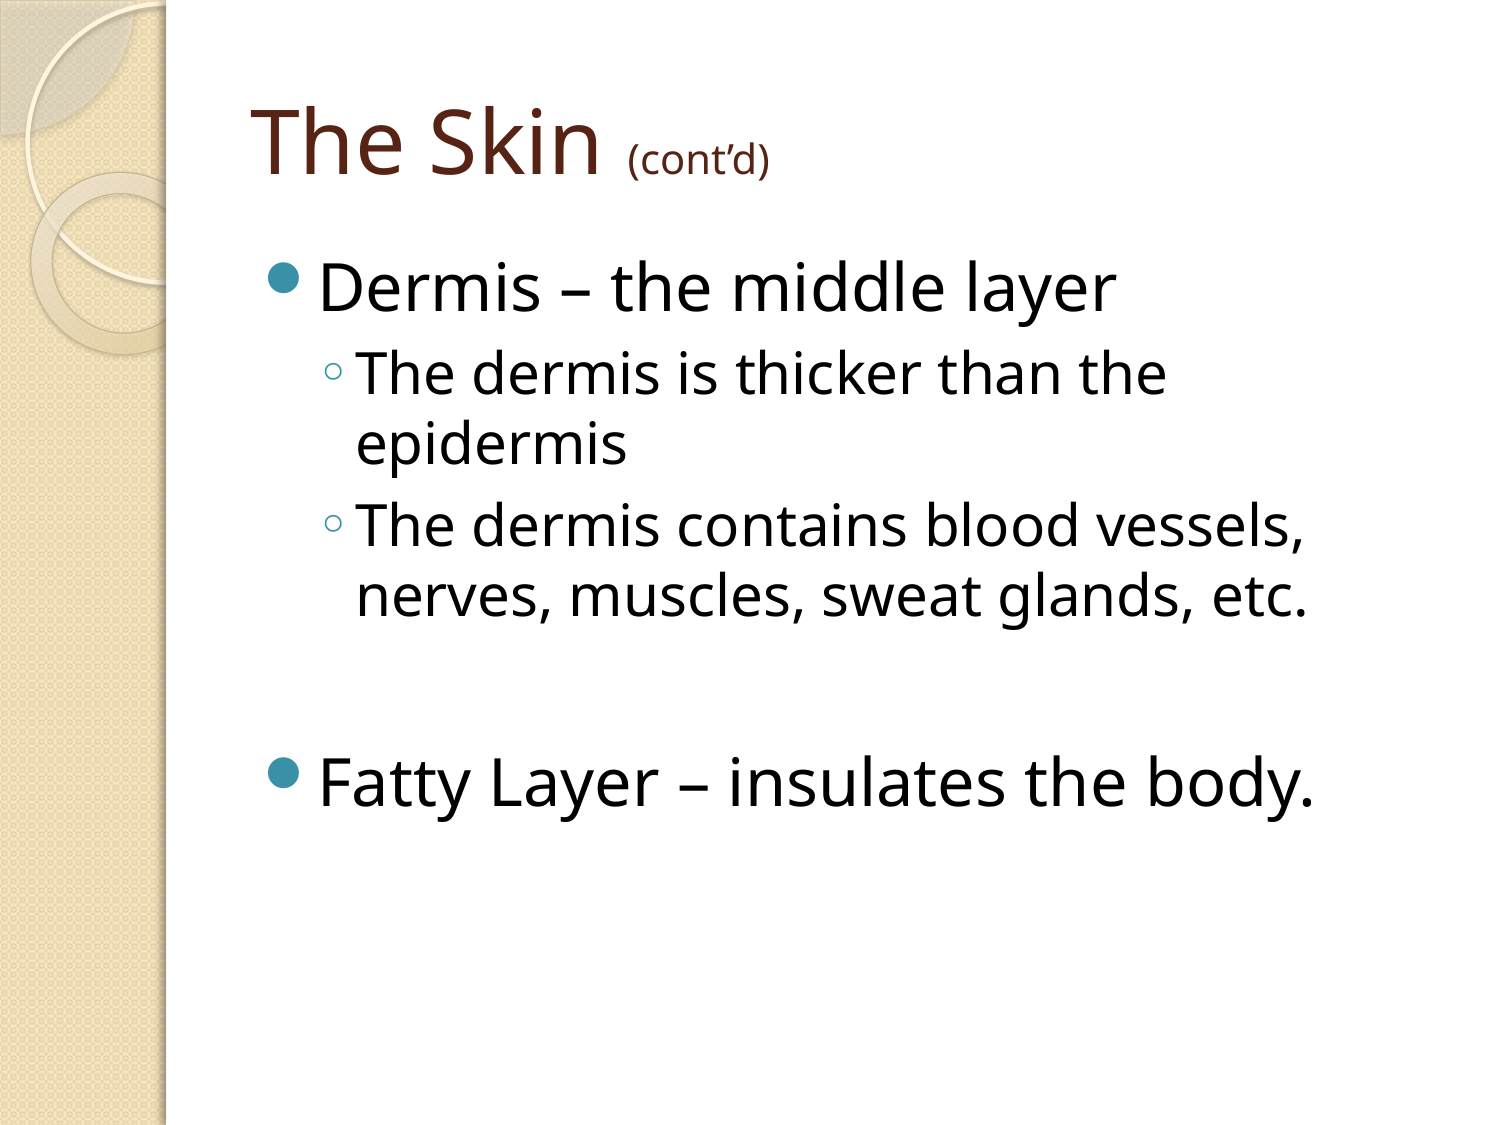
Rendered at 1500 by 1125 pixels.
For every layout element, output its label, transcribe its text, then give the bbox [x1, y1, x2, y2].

list Dermis – the middle layer The dermis is thicker than the epidermis The dermis contains blood vessels, nerves, muscles, sweat glands, etc. Fatty Layer – insulates the body. [235, 237, 1466, 1025]
title The Skin (cont’d) [235, 45, 1466, 233]
